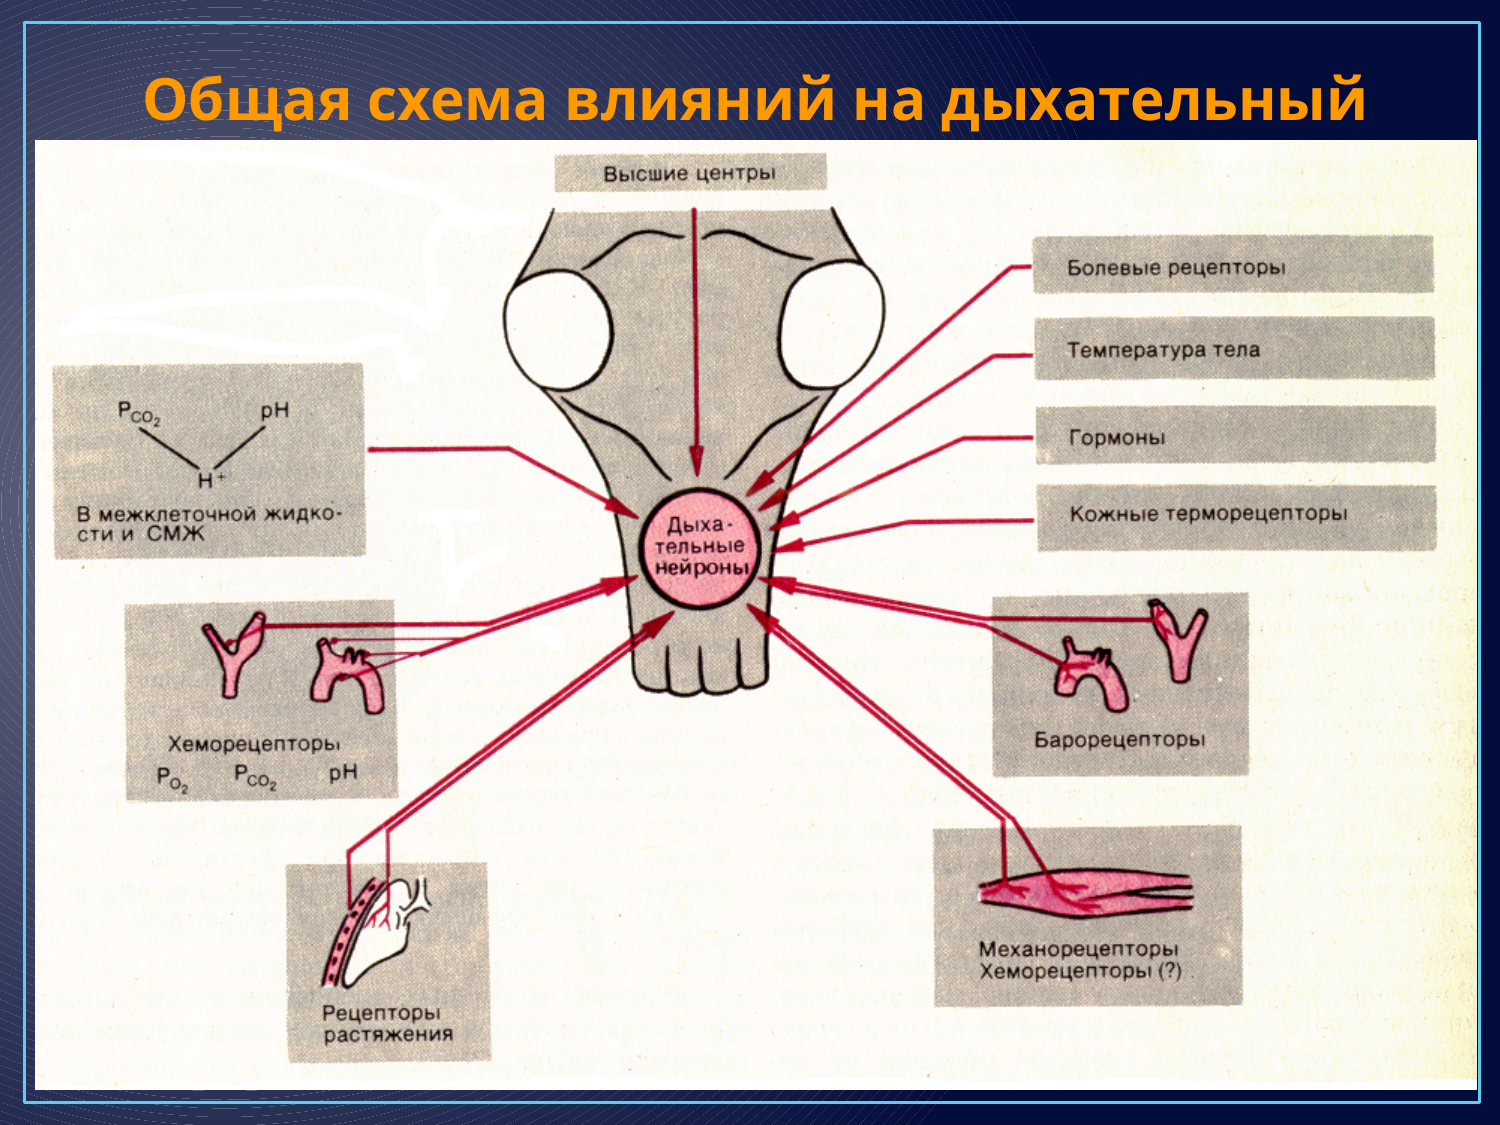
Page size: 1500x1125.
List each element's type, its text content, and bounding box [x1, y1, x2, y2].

text_box Общая схема влияний на дыхательный центр [64, 54, 1447, 136]
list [35, 140, 1477, 1090]
